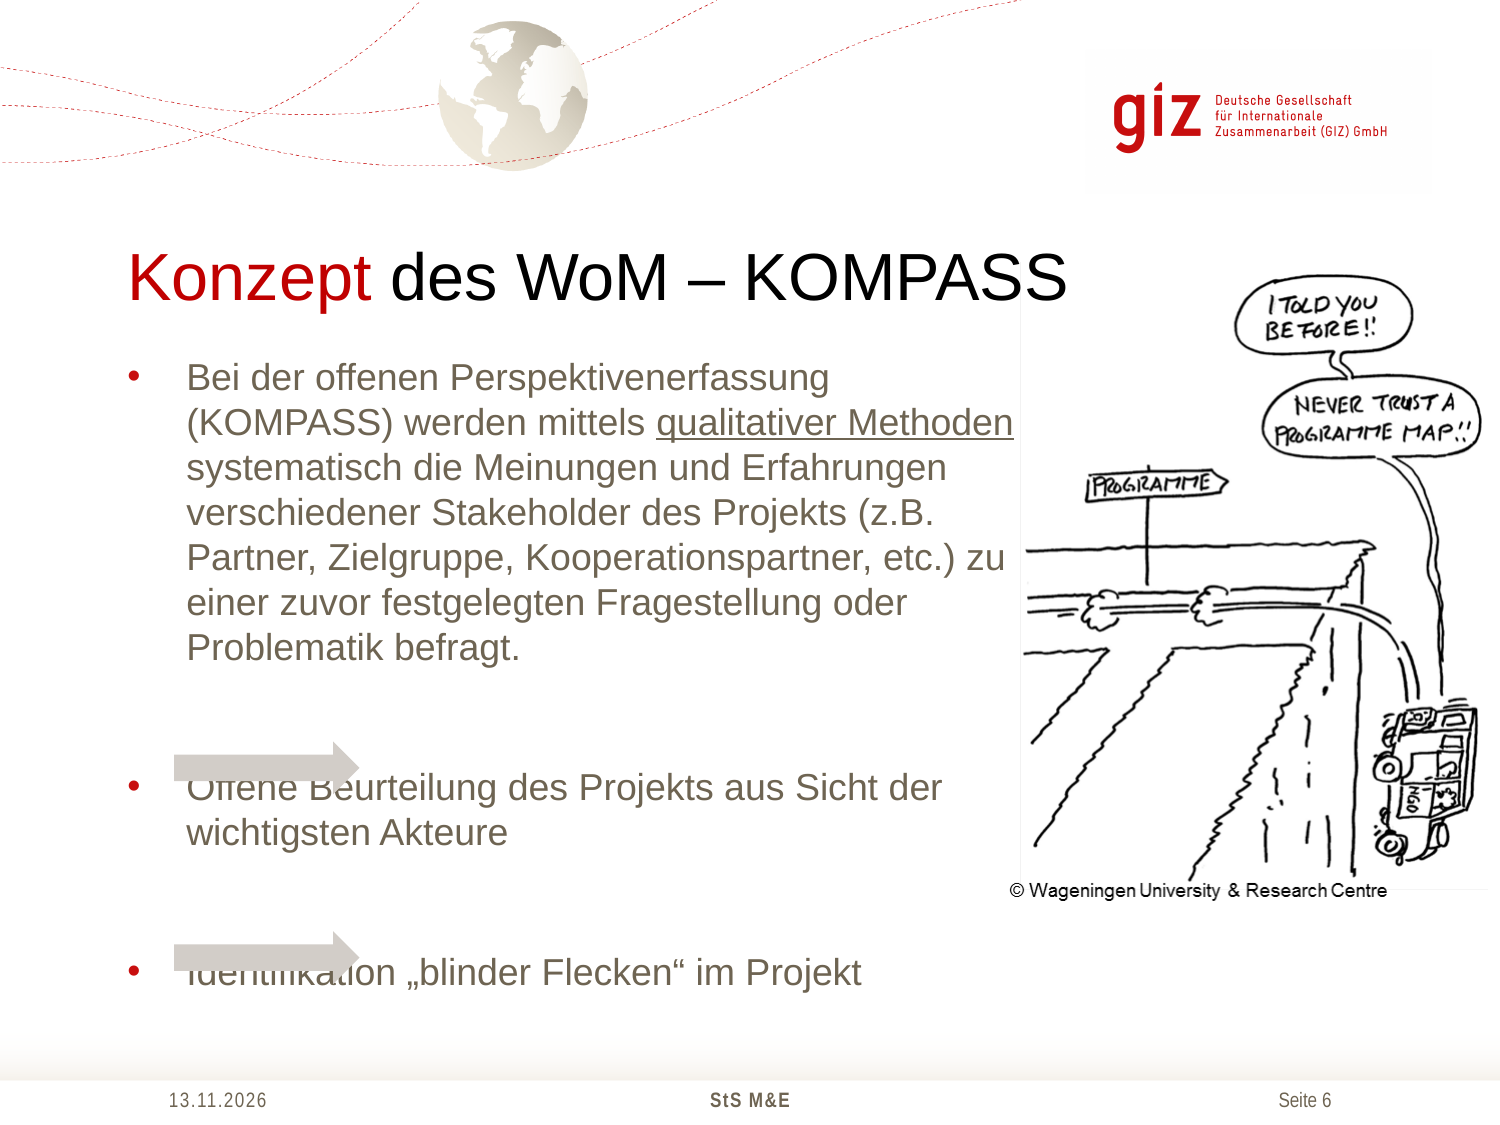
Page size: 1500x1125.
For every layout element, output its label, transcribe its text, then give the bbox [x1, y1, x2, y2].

list Bei der offenen Perspektivenerfassung (KOMPASS) werden mittels qualitativer Methoden systematisch die Meinungen und Erfahrungen verschiedener Stakeholder des Projekts (z.B. Partner, Zielgruppe, Kooperationspartner, etc.) zu einer zuvor festgelegten Fragestellung oder Problematik befragt. Offene Beurteilung des Projekts aus Sicht der wichtigsten Akteure Identifikation „blinder Flecken“ im Projekt [111, 345, 1031, 972]
footer StS M&E [469, 1079, 1031, 1121]
text_box [174, 741, 360, 795]
picture [0, 0, 1500, 194]
picture [995, 262, 1488, 912]
text_box [174, 931, 360, 985]
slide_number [111, 1079, 325, 1121]
title Konzept des WoM – KOMPASS [111, 225, 1389, 328]
picture [0, 959, 1500, 1081]
